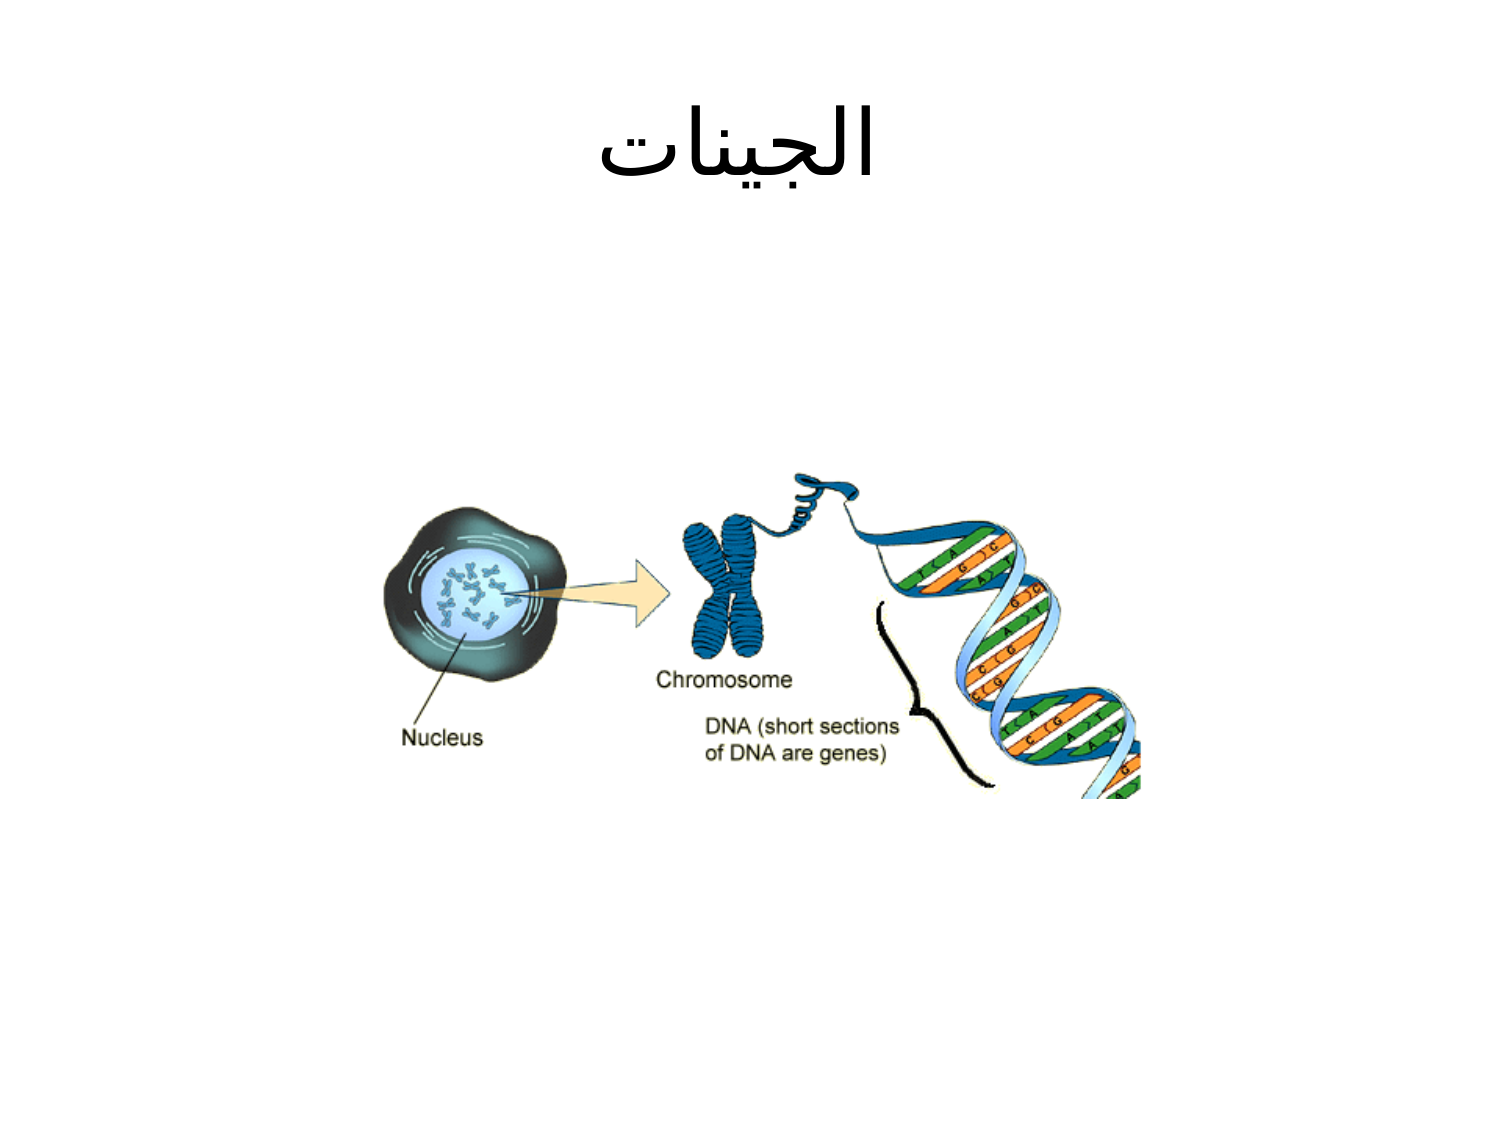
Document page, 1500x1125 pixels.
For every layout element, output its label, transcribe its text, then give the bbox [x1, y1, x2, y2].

title الجينات [75, 45, 1425, 233]
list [323, 468, 1177, 799]
